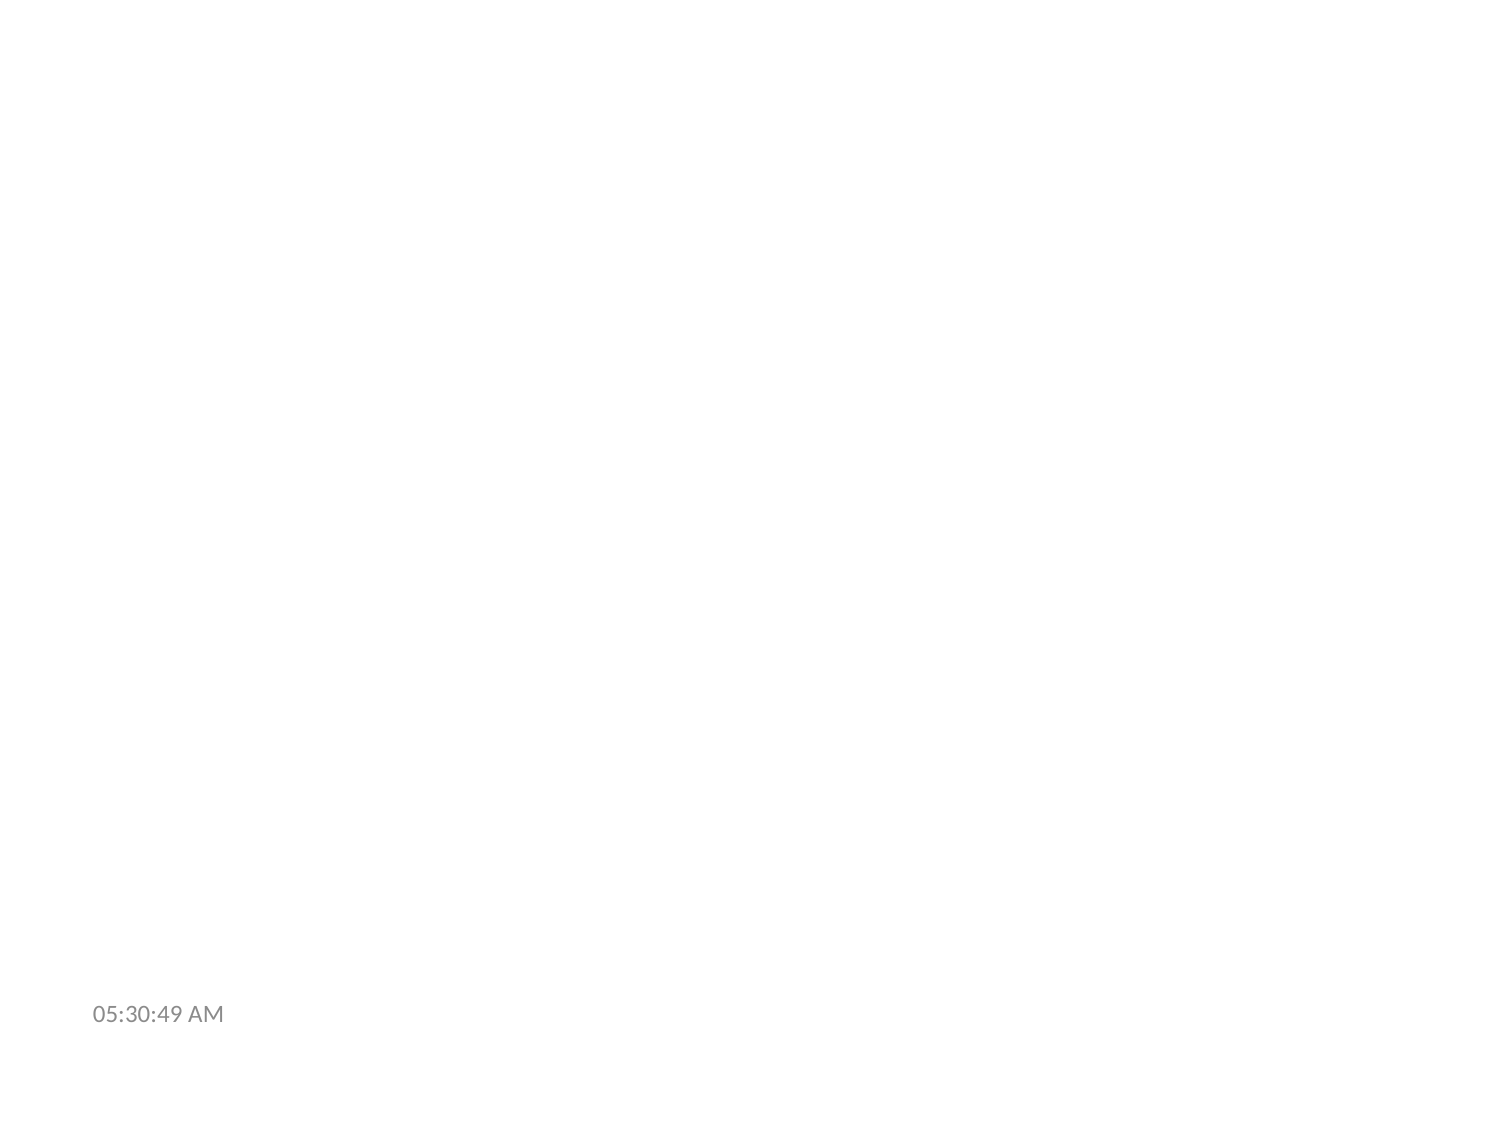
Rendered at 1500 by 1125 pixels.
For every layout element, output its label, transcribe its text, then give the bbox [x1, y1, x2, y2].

text_box 3:35:09 PM [77, 982, 428, 1043]
